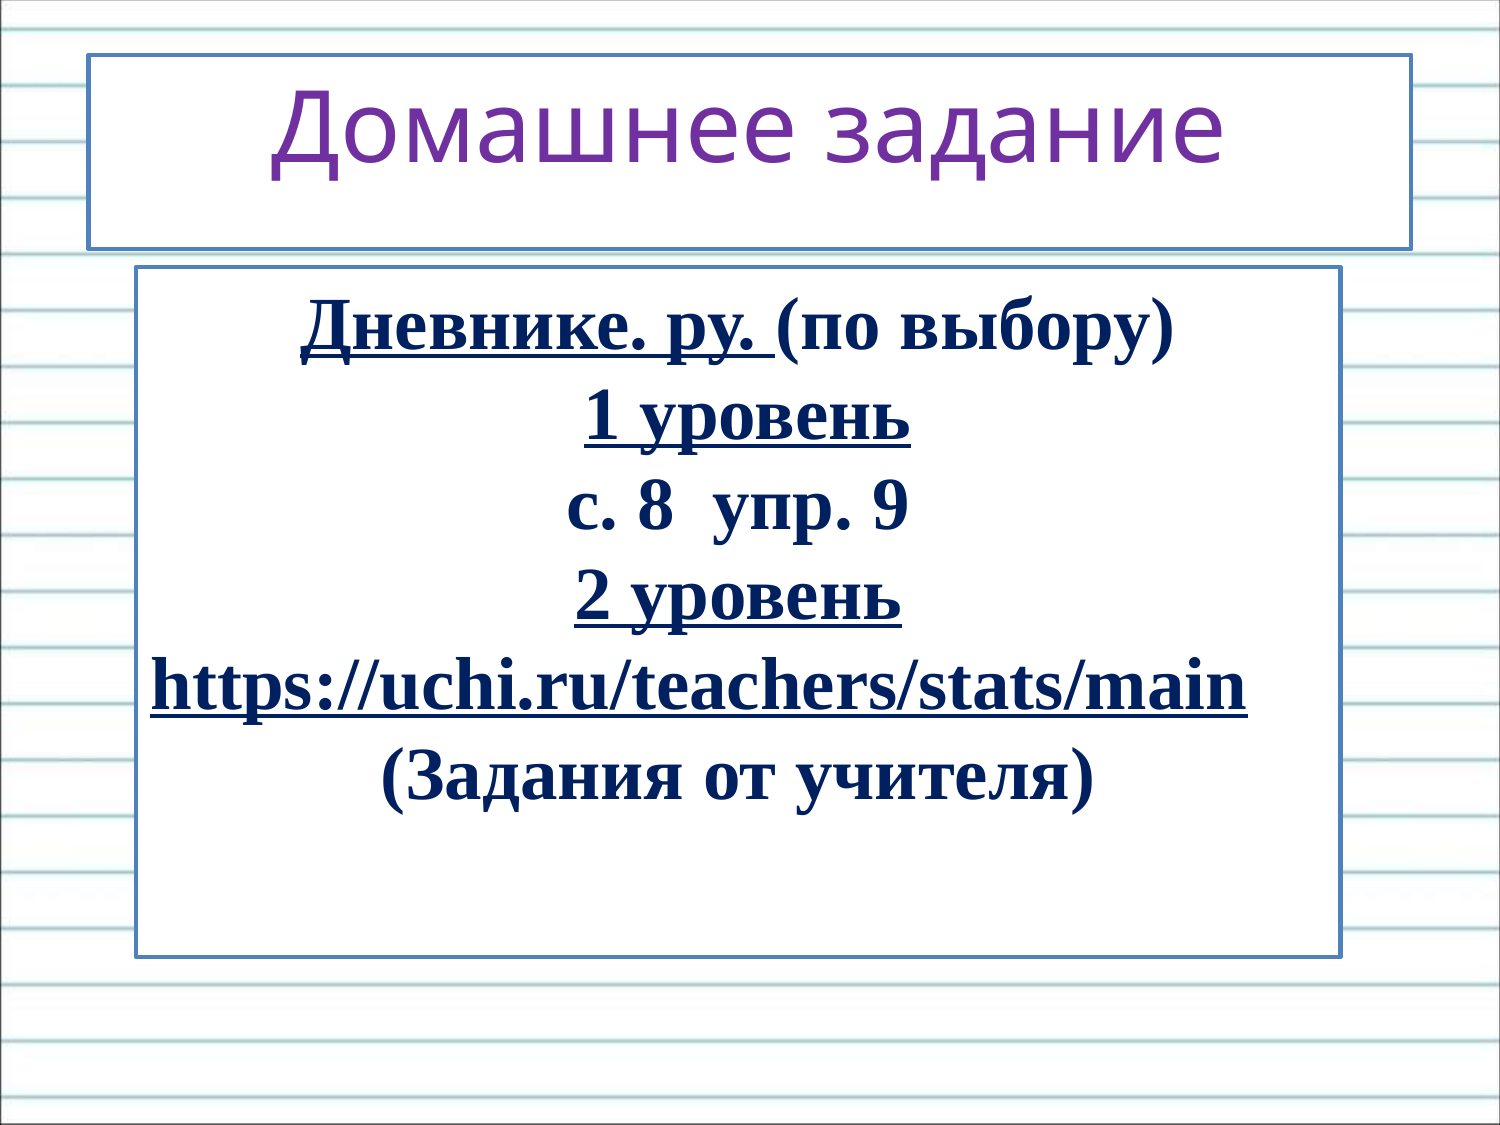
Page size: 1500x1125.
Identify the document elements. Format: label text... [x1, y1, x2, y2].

text_box Домашнее задание [86, 53, 1413, 251]
text_box Дневнике. ру. (по выбору) 1 уровень с. 8 упр. 9 2 уровень https://uchi.ru/teachers/stats/main (Задания от учителя) [134, 265, 1343, 959]
picture [0, 0, 1500, 1125]
